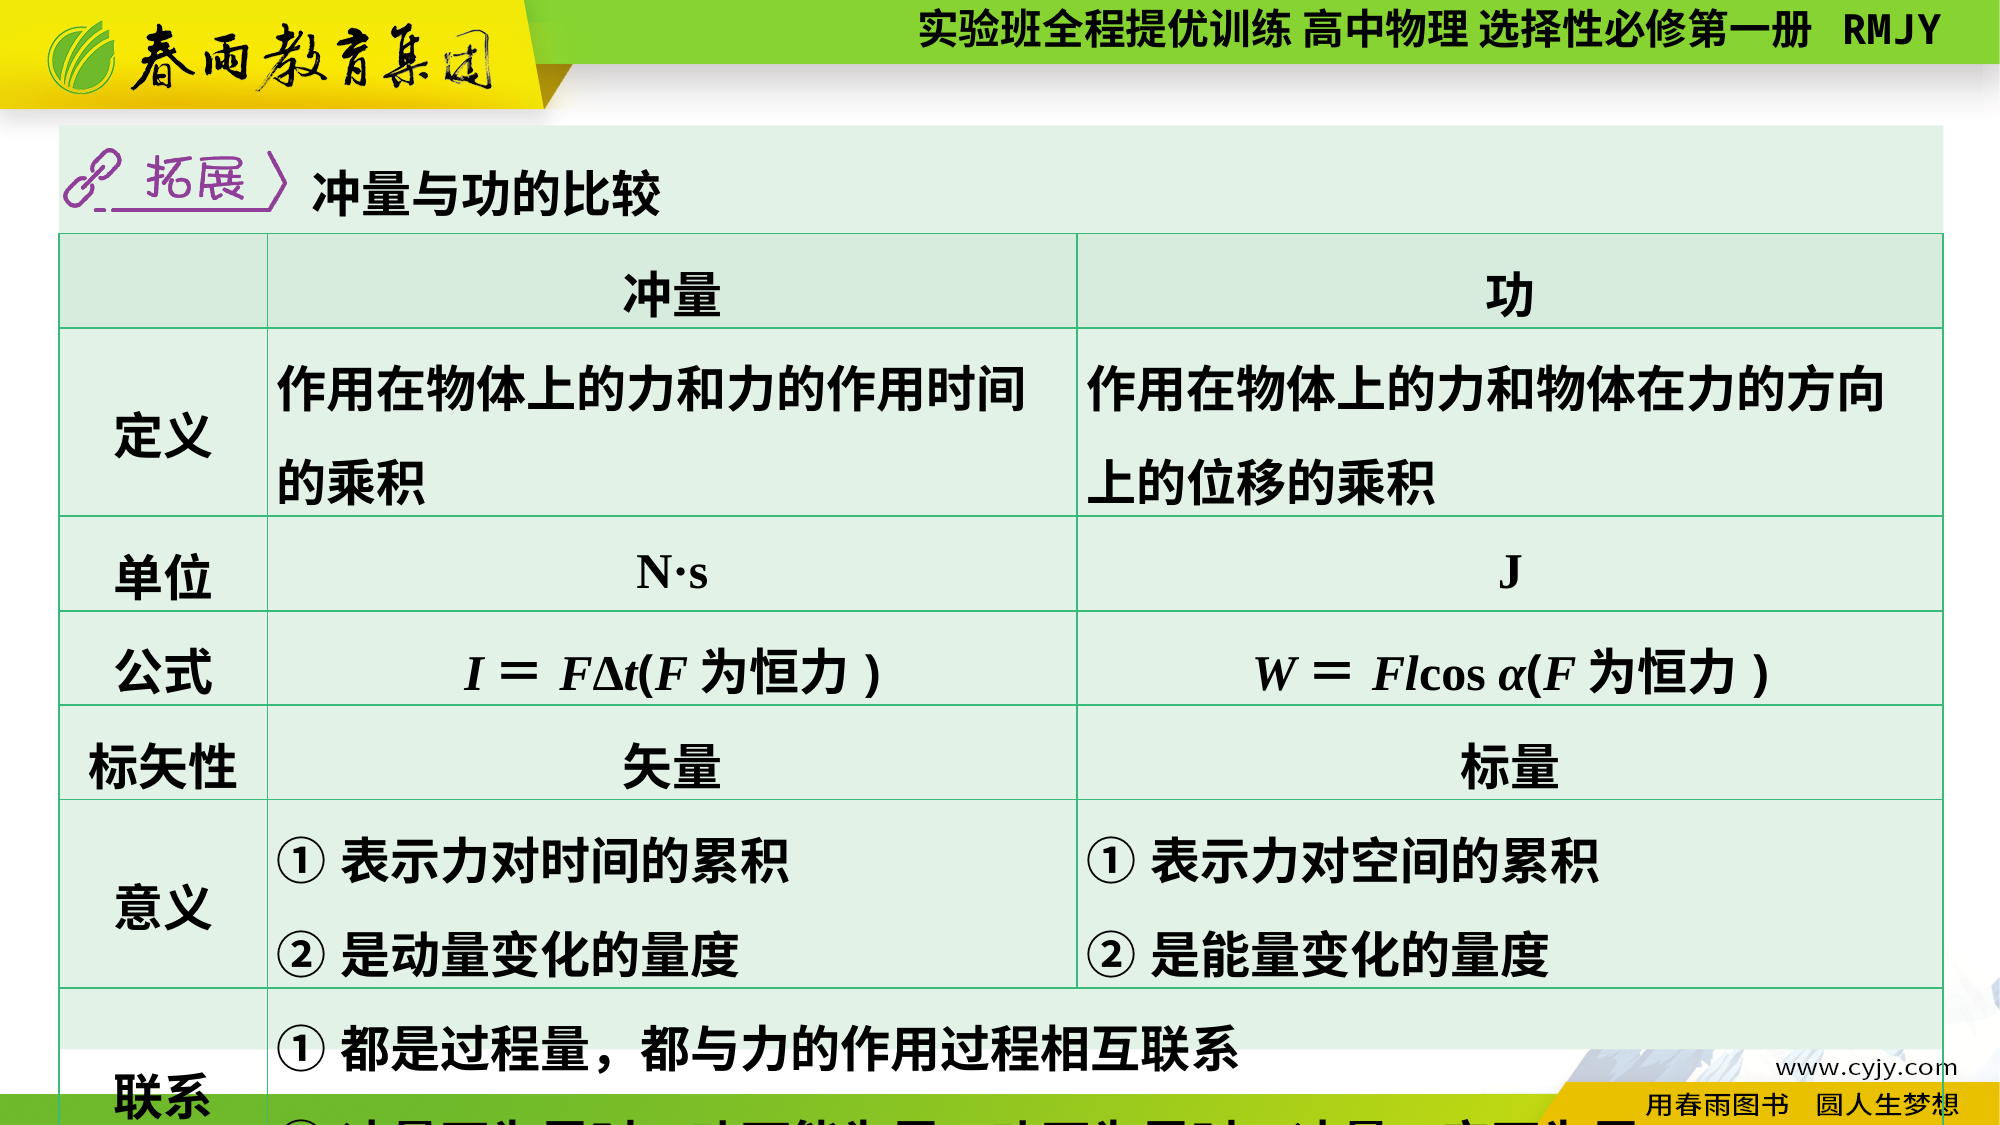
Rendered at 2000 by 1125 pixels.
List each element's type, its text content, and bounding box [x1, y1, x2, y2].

table_cell N·s [268, 517, 1076, 610]
table_cell ①表示力对时间的累积 ②是动量变化的量度 [268, 800, 1076, 987]
table_cell J [1078, 517, 1942, 610]
picture [0, 0, 2000, 1125]
table_cell 标量 [1078, 706, 1942, 799]
table_cell 作用在物体上的力和力的作用时间的乘积 [268, 329, 1076, 515]
table_cell 作用在物体上的力和物体在力的方向上的位移的乘积 [1078, 329, 1942, 515]
table_cell W＝Flcos α(F为恒力) [1078, 612, 1942, 704]
table_cell 公式 [60, 612, 267, 704]
table_cell 定义 [60, 329, 267, 515]
table_header [60, 234, 267, 327]
table_cell ①表示力对空间的累积 ②是能量变化的量度 [1078, 800, 1942, 987]
table_header 冲量 [268, 234, 1076, 327]
table_cell 单位 [60, 517, 267, 610]
list 冲量与功的比较 [59, 125, 1944, 233]
table_header 功 [1078, 234, 1942, 327]
table_cell 意义 [60, 800, 267, 987]
table_cell ①都是过程量，都与力的作用过程相互联系 ②冲量不为零时，功可能为零；功不为零时，冲量一定不为零 [268, 989, 1942, 1125]
table_cell 矢量 [268, 706, 1076, 799]
table_cell 联系 [60, 989, 267, 1125]
table_cell I＝FΔt(F为恒力) [268, 612, 1076, 704]
table_cell 标矢性 [60, 706, 267, 799]
picture [63, 148, 287, 212]
